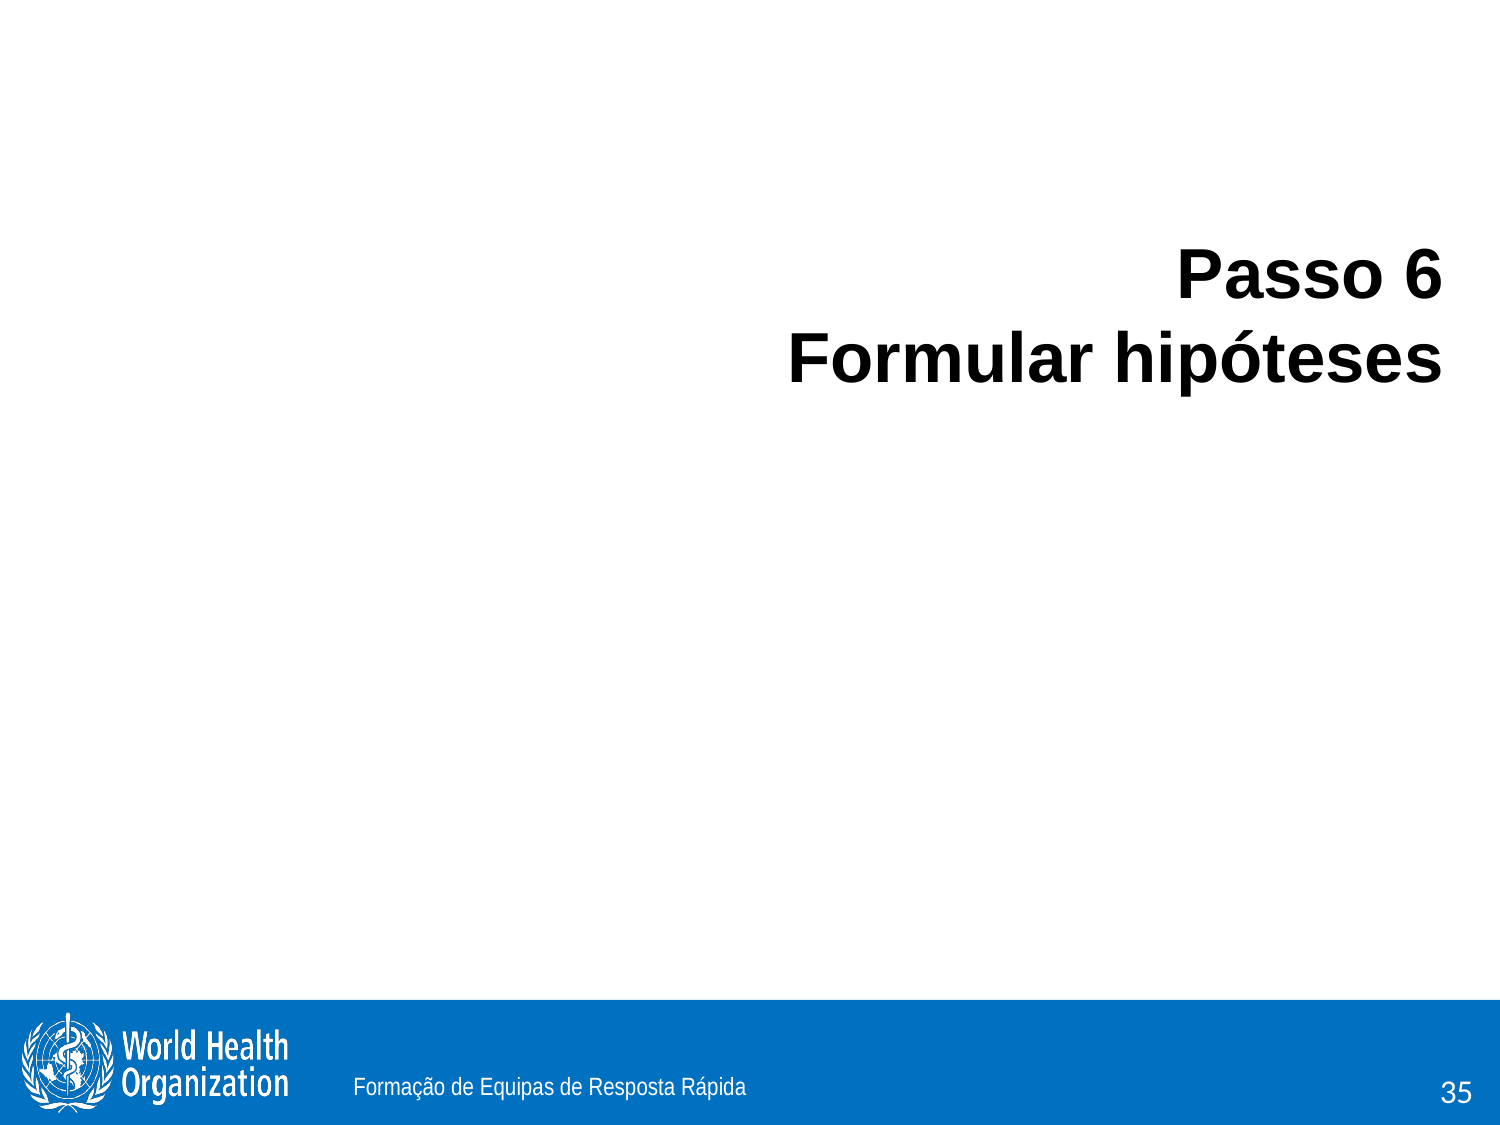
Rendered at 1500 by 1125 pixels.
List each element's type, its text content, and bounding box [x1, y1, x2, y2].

picture [21, 1012, 288, 1113]
text_box Passo 6 Formular hipóteses [602, 219, 1459, 490]
